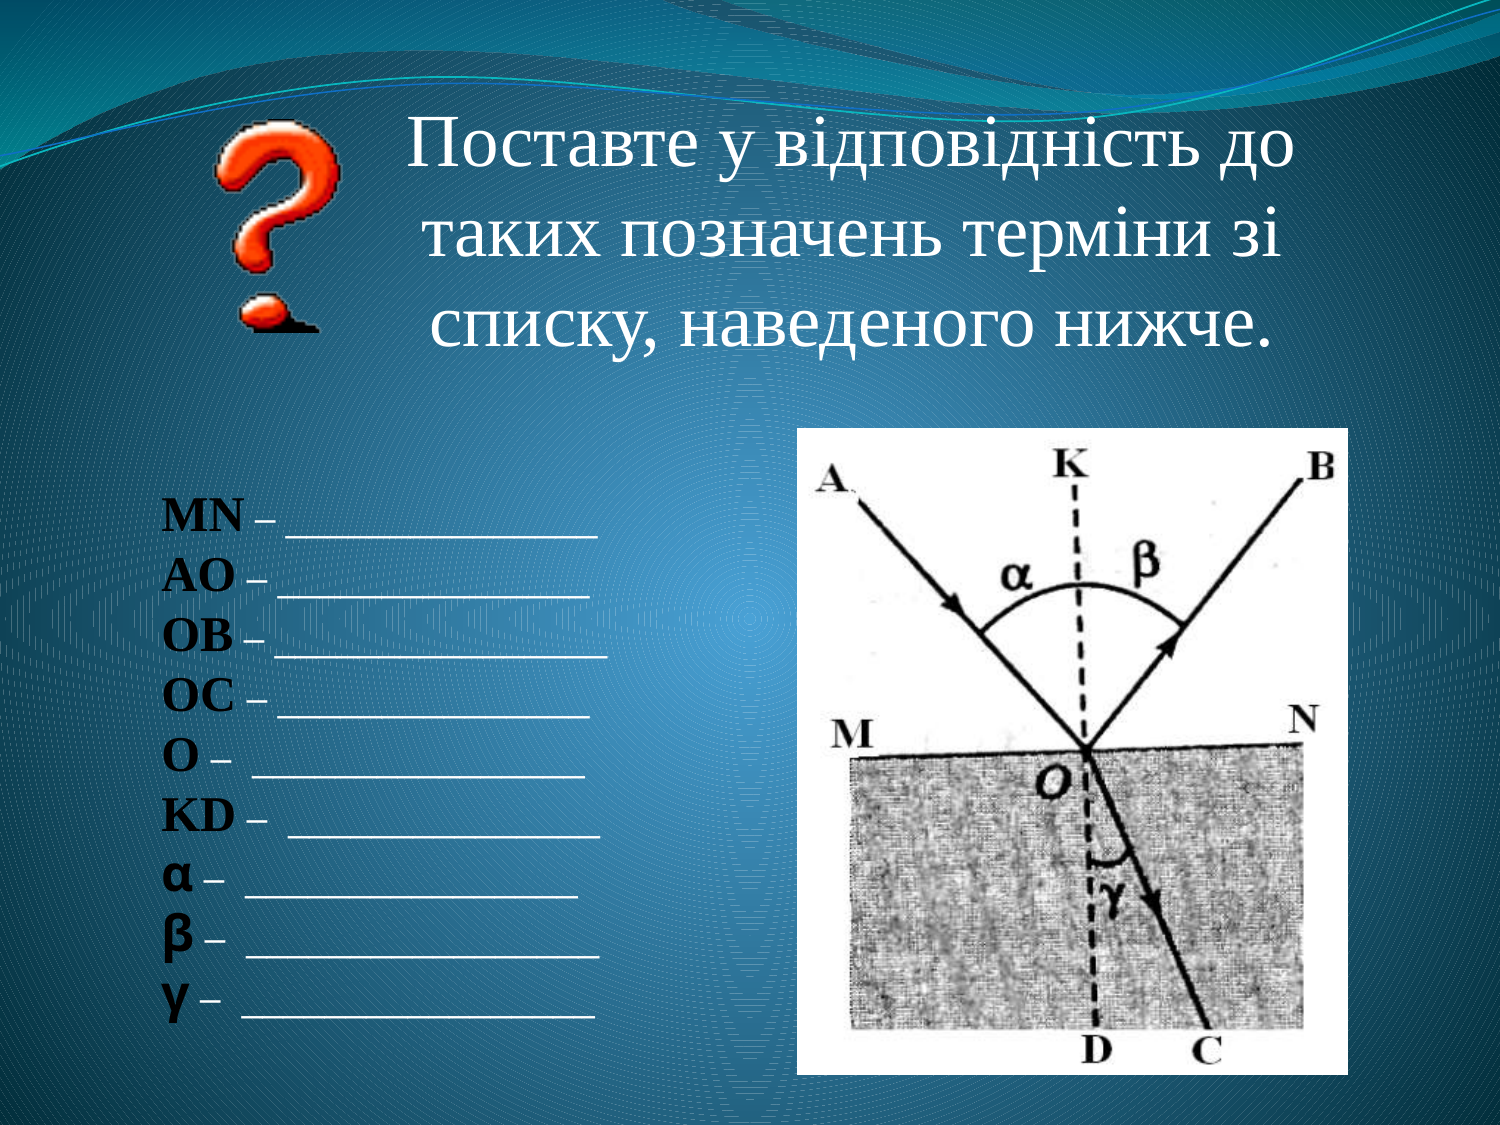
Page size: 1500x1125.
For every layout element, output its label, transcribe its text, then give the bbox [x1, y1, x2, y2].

picture [196, 119, 357, 333]
text_box MN – _______________ AO – _______________ OB – ________________ OС – _______________ O – ________________ KD – _______________ α – ________________ β – _________________ γ – _________________ [146, 474, 733, 1029]
text_box Поставте у відповідність до таких позначень терміни зі списку, наведеного нижче. [304, 83, 1400, 369]
picture [796, 428, 1349, 1075]
text_box [0, 0, 1500, 75]
